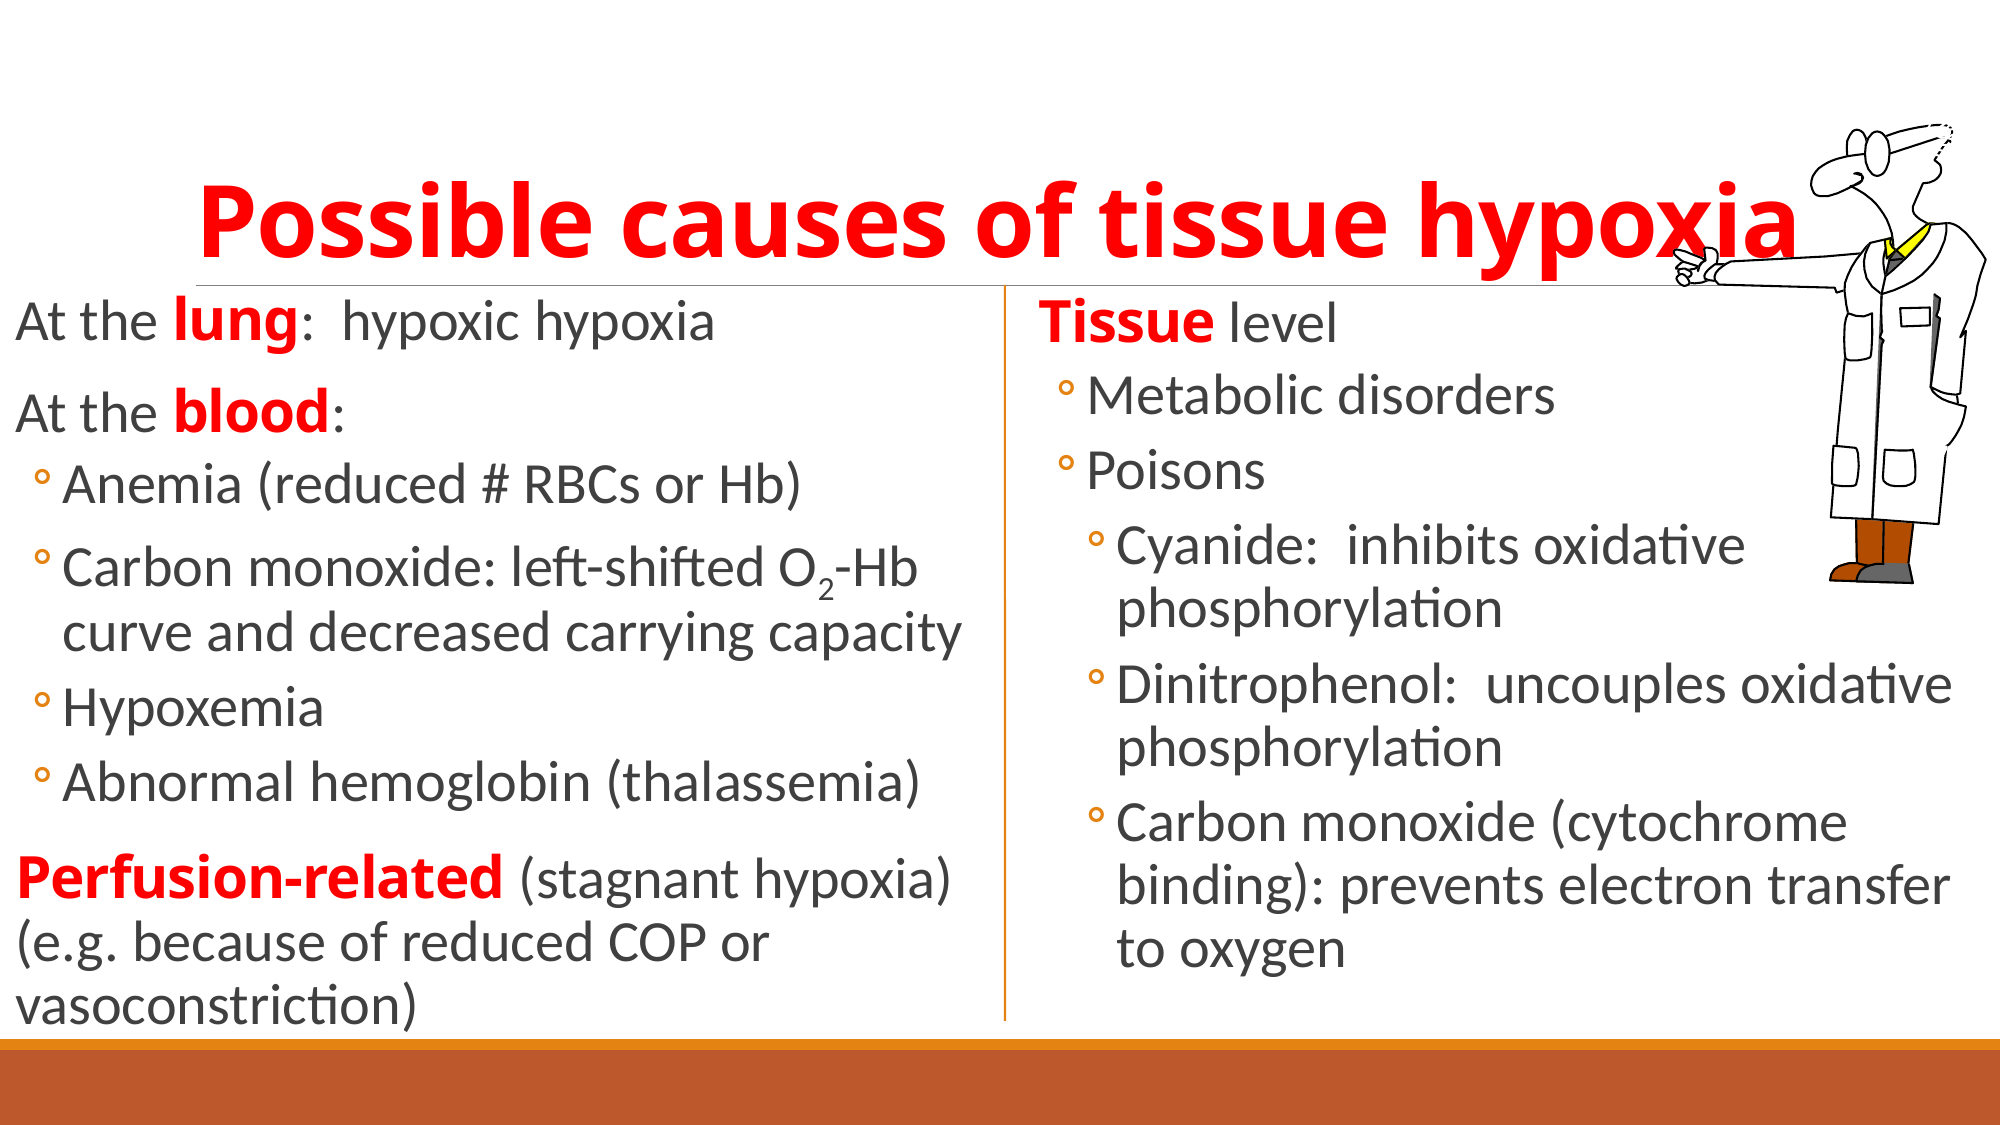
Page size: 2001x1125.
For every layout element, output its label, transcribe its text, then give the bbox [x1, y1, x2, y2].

title Possible causes of tissue hypoxia [180, 47, 1830, 285]
list At the lung: hypoxic hypoxia At the blood: Anemia (reduced # RBCs or Hb) Carbon monoxide: left-shifted O2-Hb curve and decreased carrying capacity Hypoxemia Abnormal hemoglobin (thalassemia) Perfusion-related (stagnant hypoxia) (e.g. because of reduced COP or vasoconstriction) [0, 282, 1005, 1021]
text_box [1673, 116, 1987, 584]
text_box Tissue level Metabolic disorders Poisons Cyanide: inhibits oxidative phosphorylation Dinitrophenol: uncouples oxidative phosphorylation Carbon monoxide (cytochrome binding): prevents electron transfer to oxygen [1023, 284, 2000, 1021]
